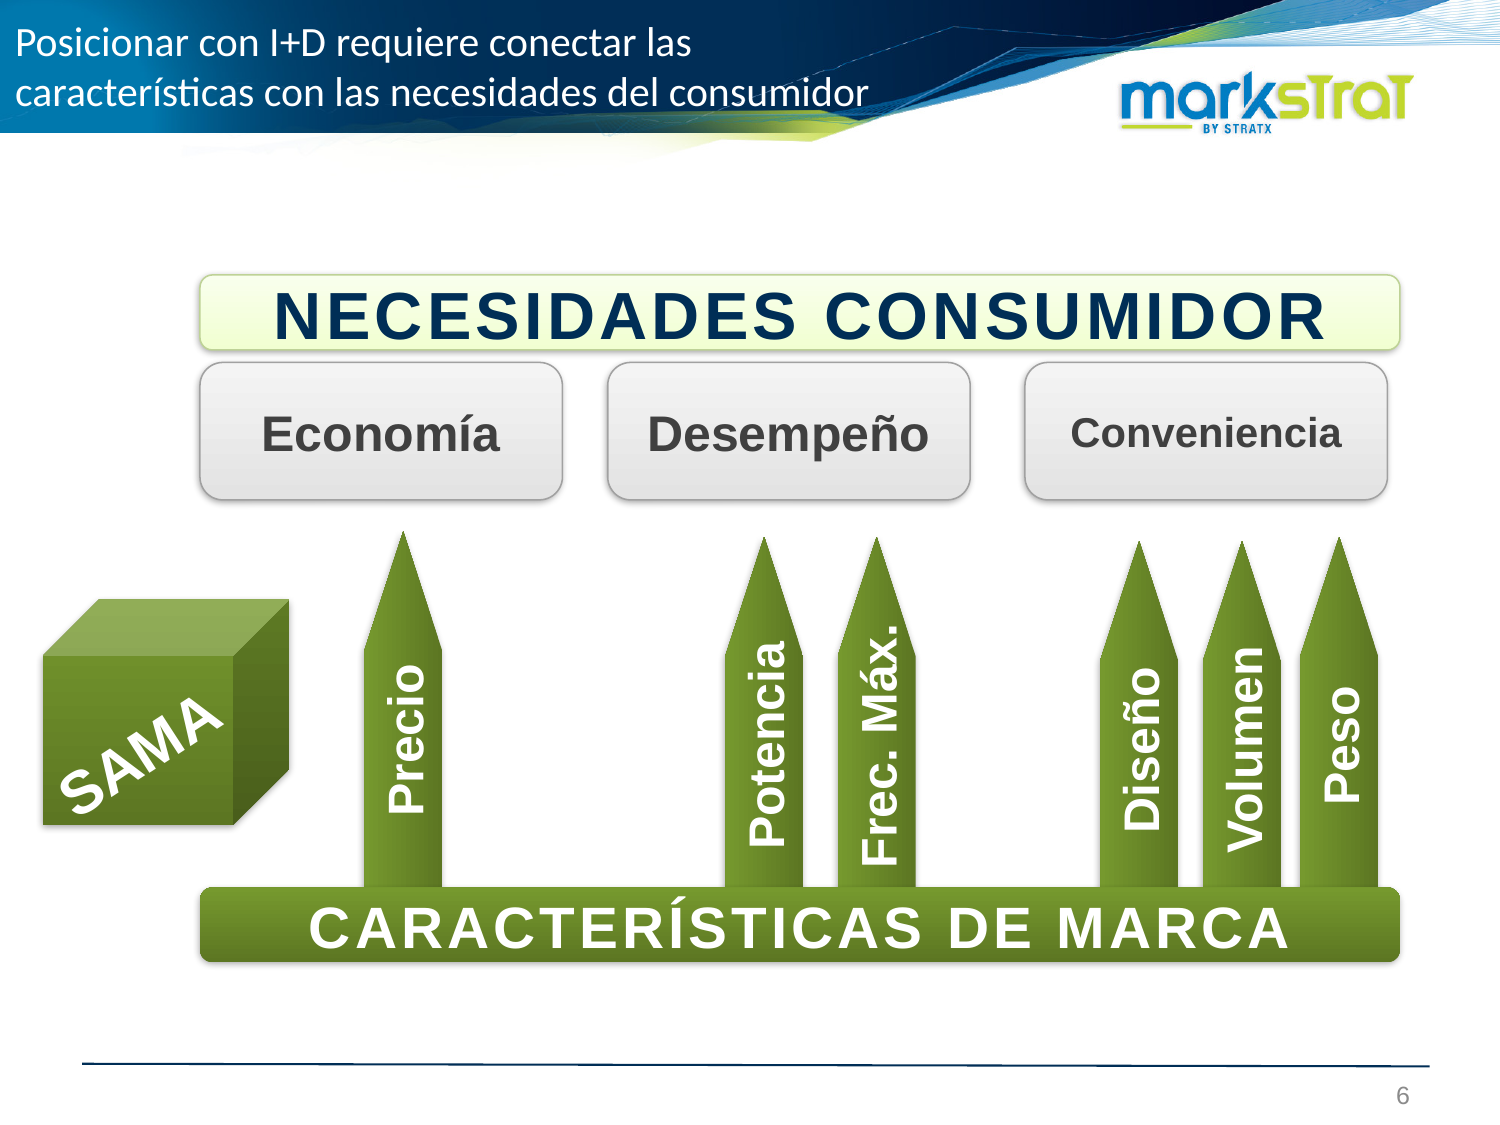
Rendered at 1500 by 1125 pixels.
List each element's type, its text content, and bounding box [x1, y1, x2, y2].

text_box [42, 599, 290, 826]
text_box Potencia [725, 536, 804, 885]
table_header Frec. Max. [43, 599, 288, 655]
picture [0, 0, 1500, 1125]
text_box Frec. Máx. [837, 536, 916, 885]
text_box Volumen [1203, 540, 1282, 885]
text_box Conveniencia [1024, 361, 1389, 501]
text_box Peso [1300, 536, 1379, 885]
text_box Necesidades consumidor [199, 274, 1401, 351]
text_box Economía [199, 361, 564, 501]
slide_number 6 [1074, 1065, 1425, 1125]
text_box Desempeño [606, 361, 971, 501]
text_box Características de MARCA [199, 887, 1400, 963]
title Posicionar con I+D requiere conectar las características con las necesidades del consumidor [0, 0, 938, 129]
text_box Precio [364, 531, 443, 885]
text_box SAMA [19, 651, 257, 852]
text_box Diseño [1100, 540, 1179, 885]
